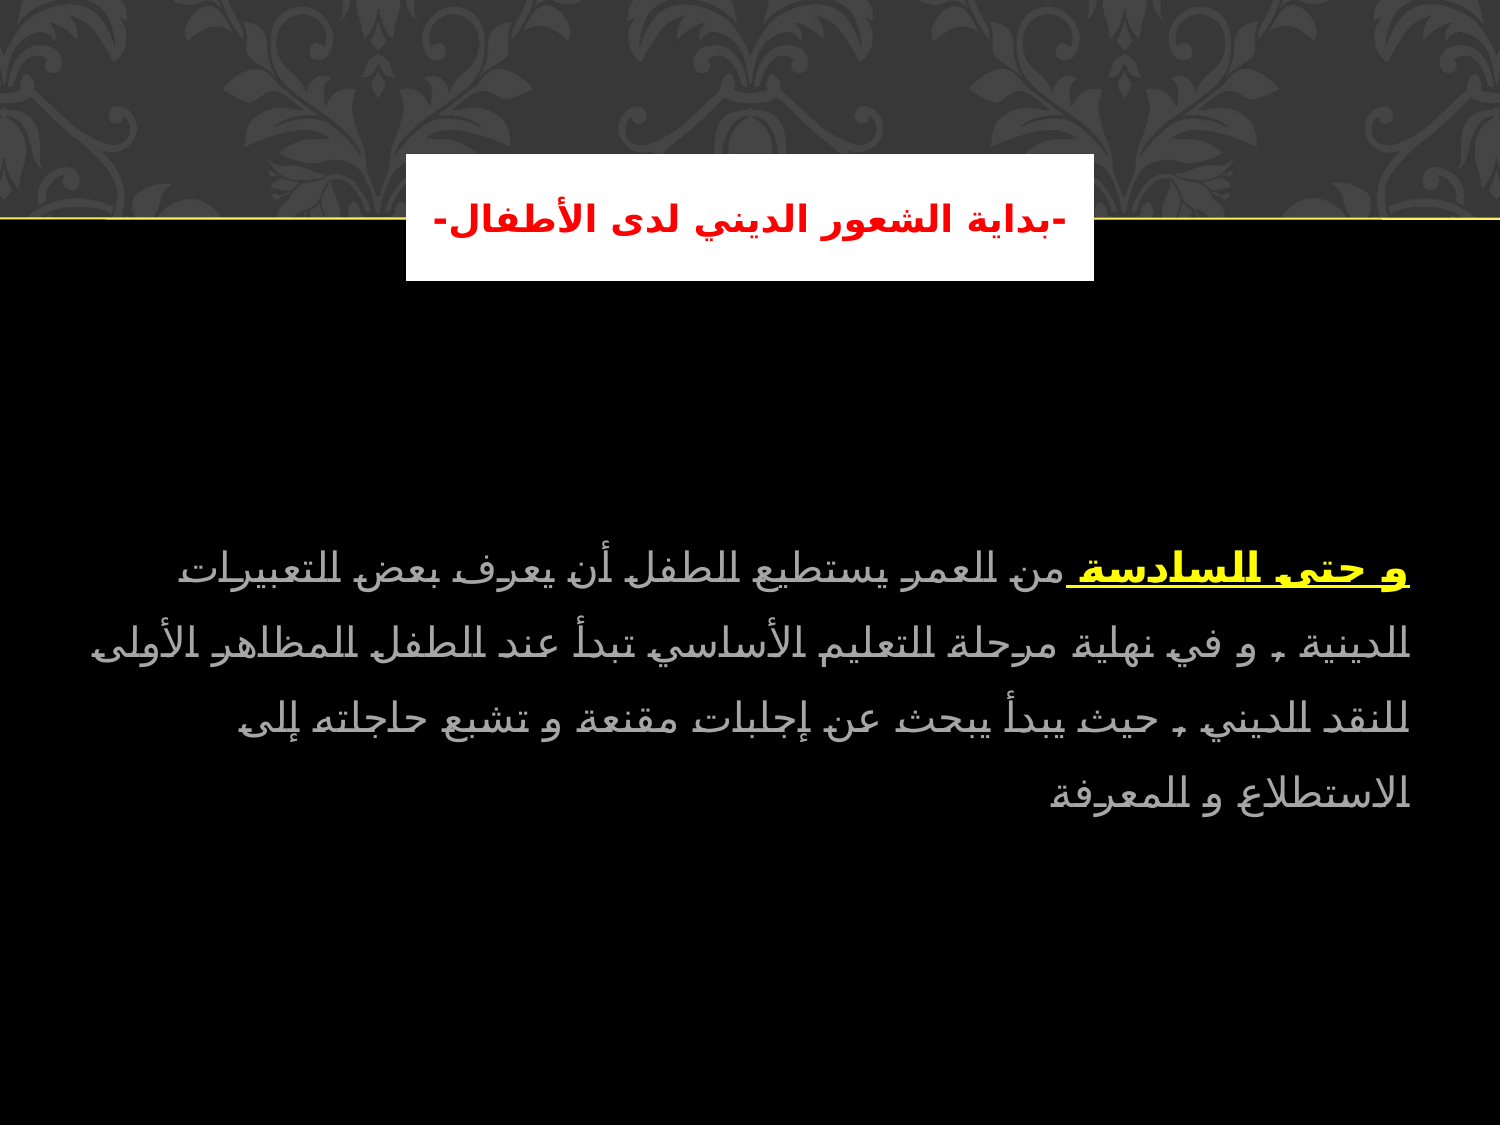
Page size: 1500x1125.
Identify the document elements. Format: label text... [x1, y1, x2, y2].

list و حتى السادسة من العمر يستطيع الطفل أن يعرف بعض التعبيرات الدينية , و في نهاية مرحلة التعليم الأساسي تبدأ عند الطفل المظاهر الأولى للنقد الديني , حيث يبدأ يبحث عن إجابات مقنعة و تشبع حاجاته إلى الاستطلاع و المعرفة [75, 331, 1425, 1000]
title -بداية الشعور الديني لدى الأطفال- [406, 154, 1094, 281]
